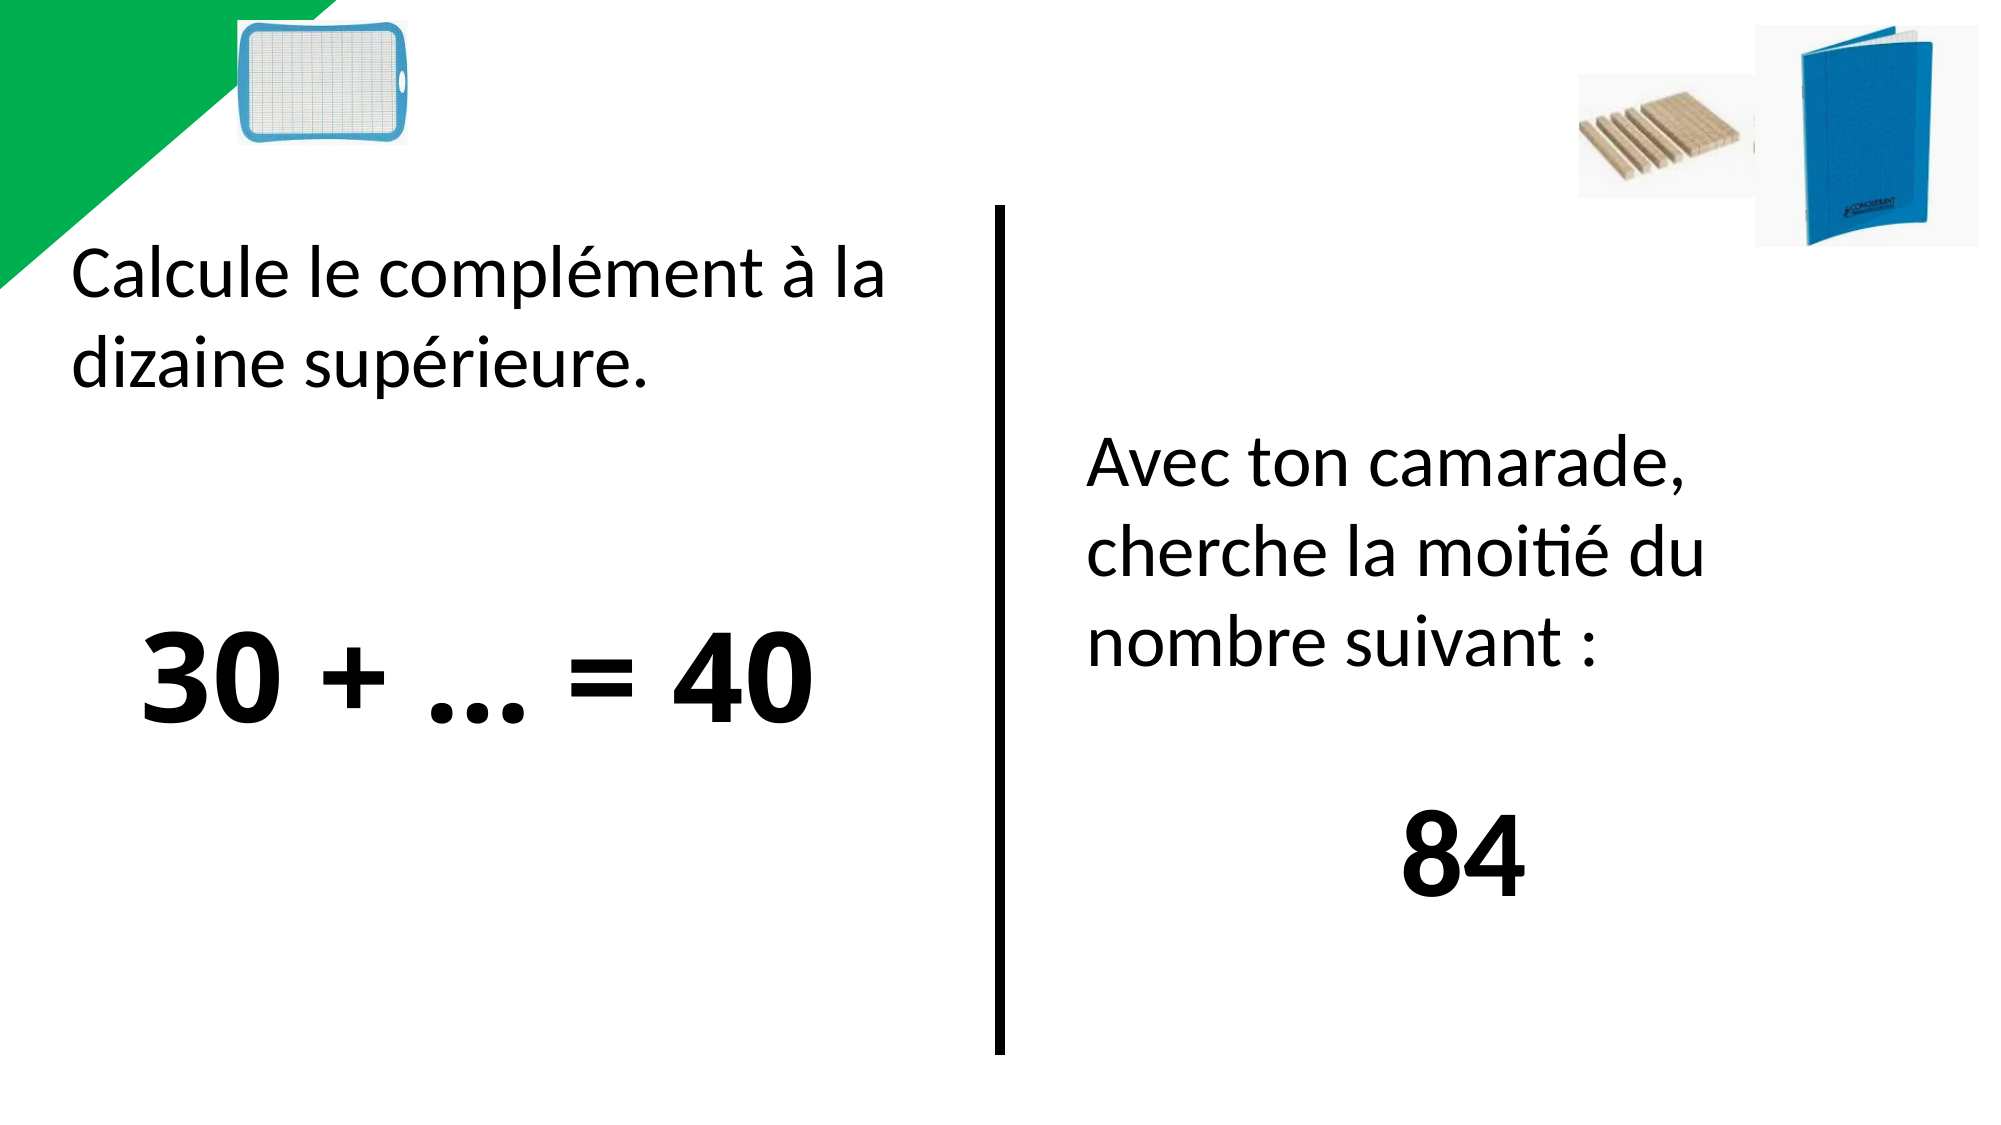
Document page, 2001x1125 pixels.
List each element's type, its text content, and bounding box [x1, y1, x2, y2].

text_box Calcule le complément à la dizaine supérieure. [56, 214, 979, 410]
picture [1578, 25, 1979, 247]
text_box [0, 0, 337, 290]
text_box Avec ton camarade, cherche la moitié du nombre suivant : 84 [1071, 404, 1855, 929]
text_box 30 + … = 40 [76, 590, 880, 755]
picture [237, 20, 408, 145]
